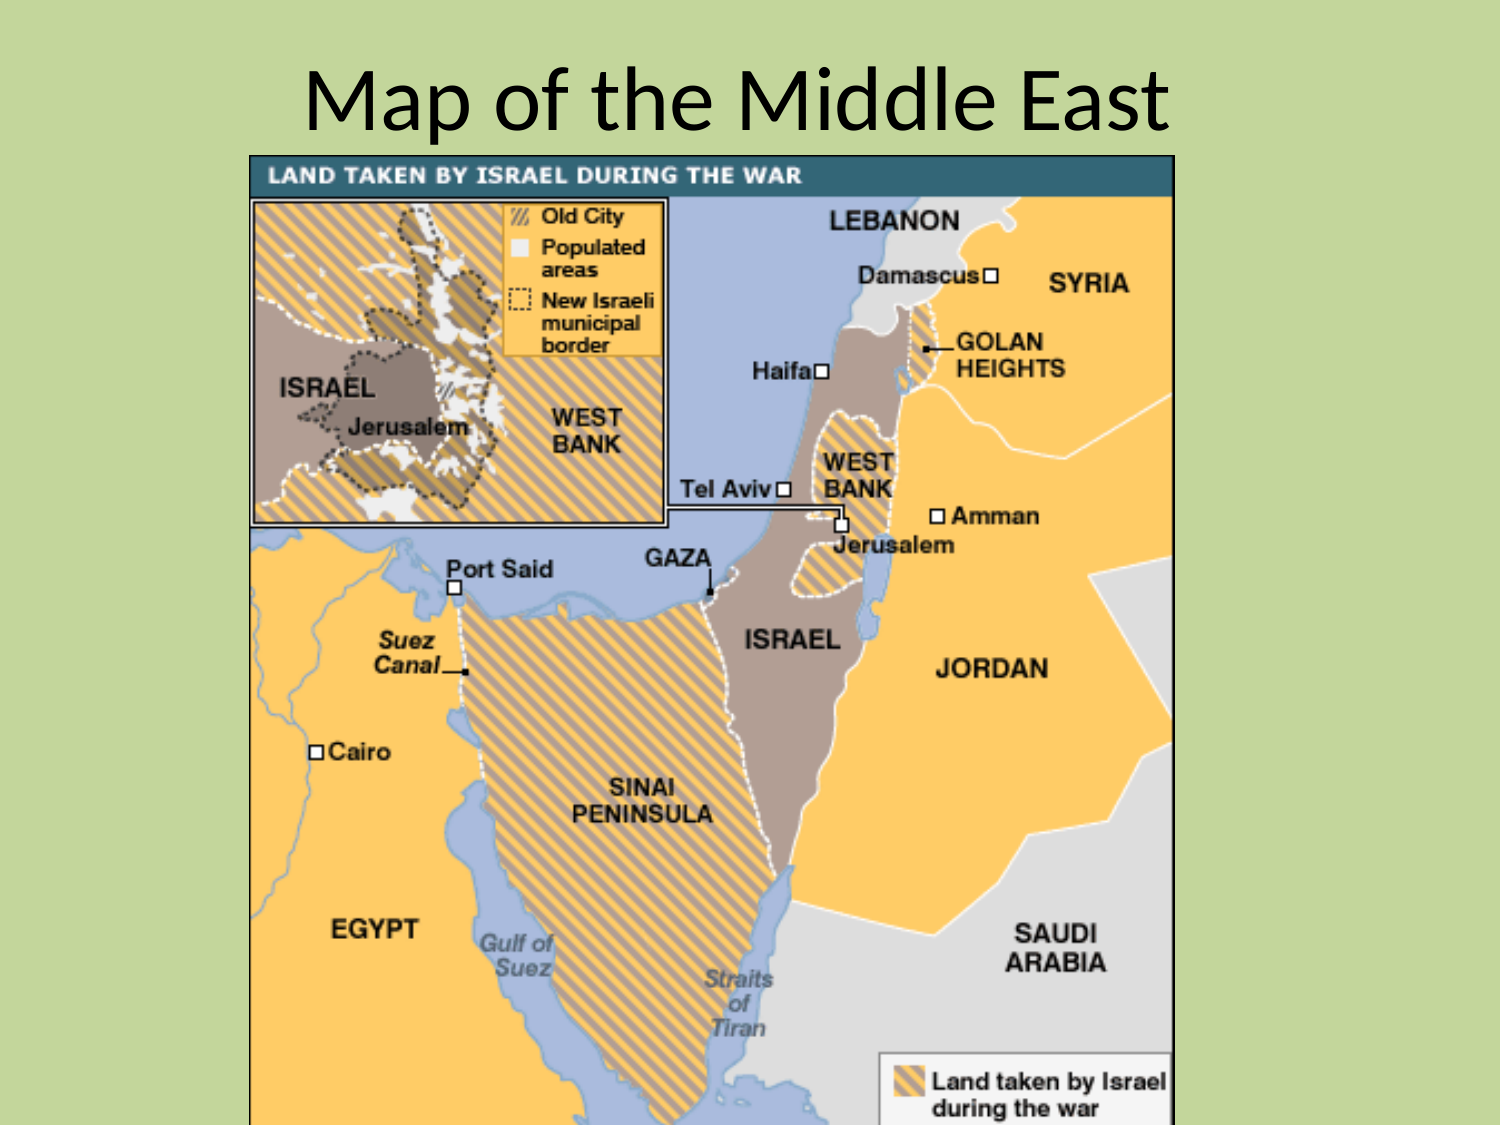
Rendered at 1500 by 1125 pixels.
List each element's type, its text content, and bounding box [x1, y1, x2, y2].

title Map of the Middle East [62, 0, 1413, 188]
picture [249, 155, 1176, 1125]
